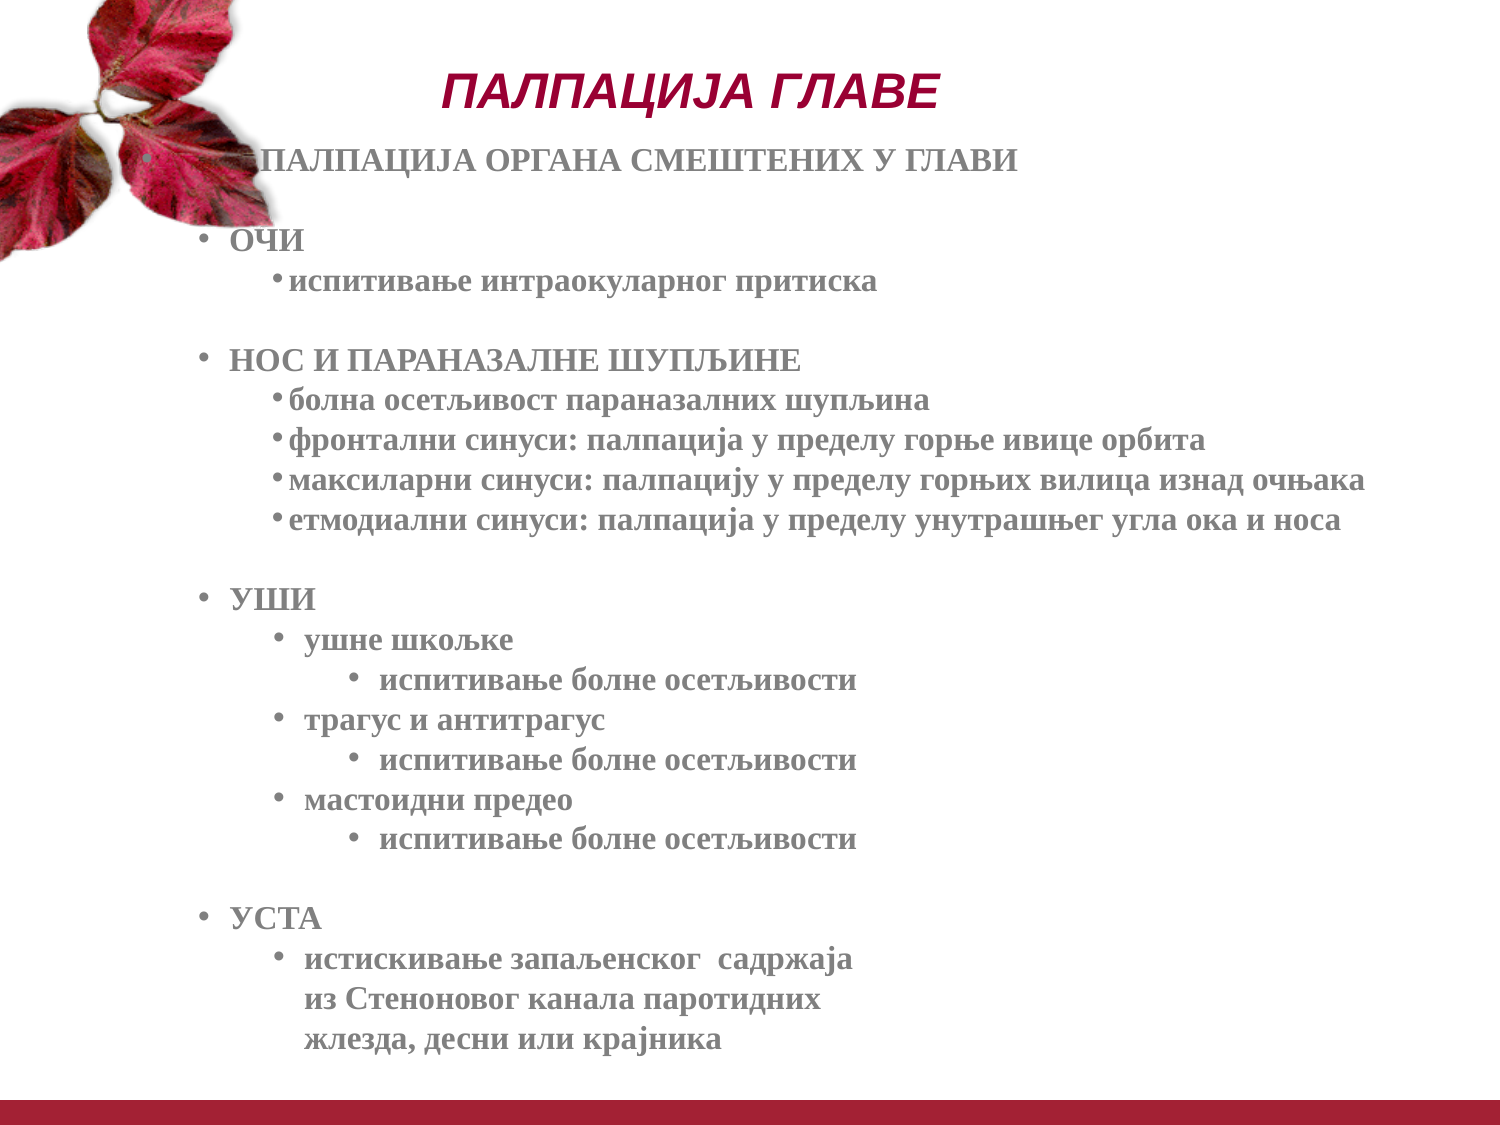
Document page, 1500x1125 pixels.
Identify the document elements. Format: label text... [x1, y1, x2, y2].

picture [0, 0, 295, 273]
text_box ПАЛПАЦИЈА ГЛАВЕ ПАЛПАЦИЈА ОРГАНА СМЕШТЕНИХ У ГЛАВИ ОЧИ испитивање интраокуларног притиска НОС И ПАРАНАЗАЛНЕ ШУПЉИНЕ болна осетљивост параназалних шупљина фронтални синуси: палпација у пределу горње ивице орбита максиларни синуси: палпацију у пределу горњих вилица изнад очњака етмодиални синуси: палпација у пределу унутрашњег угла ока и носа УШИ ушне шкољке испитивање болне осетљивости трагус и антитрагус испитивање болне осетљивости мастоидни предео испитивање болне осетљивости УСТА истискивање запаљенског садржаја из Стеноновог канала паротидних жлезда, десни или крајника [66, 71, 1500, 1023]
